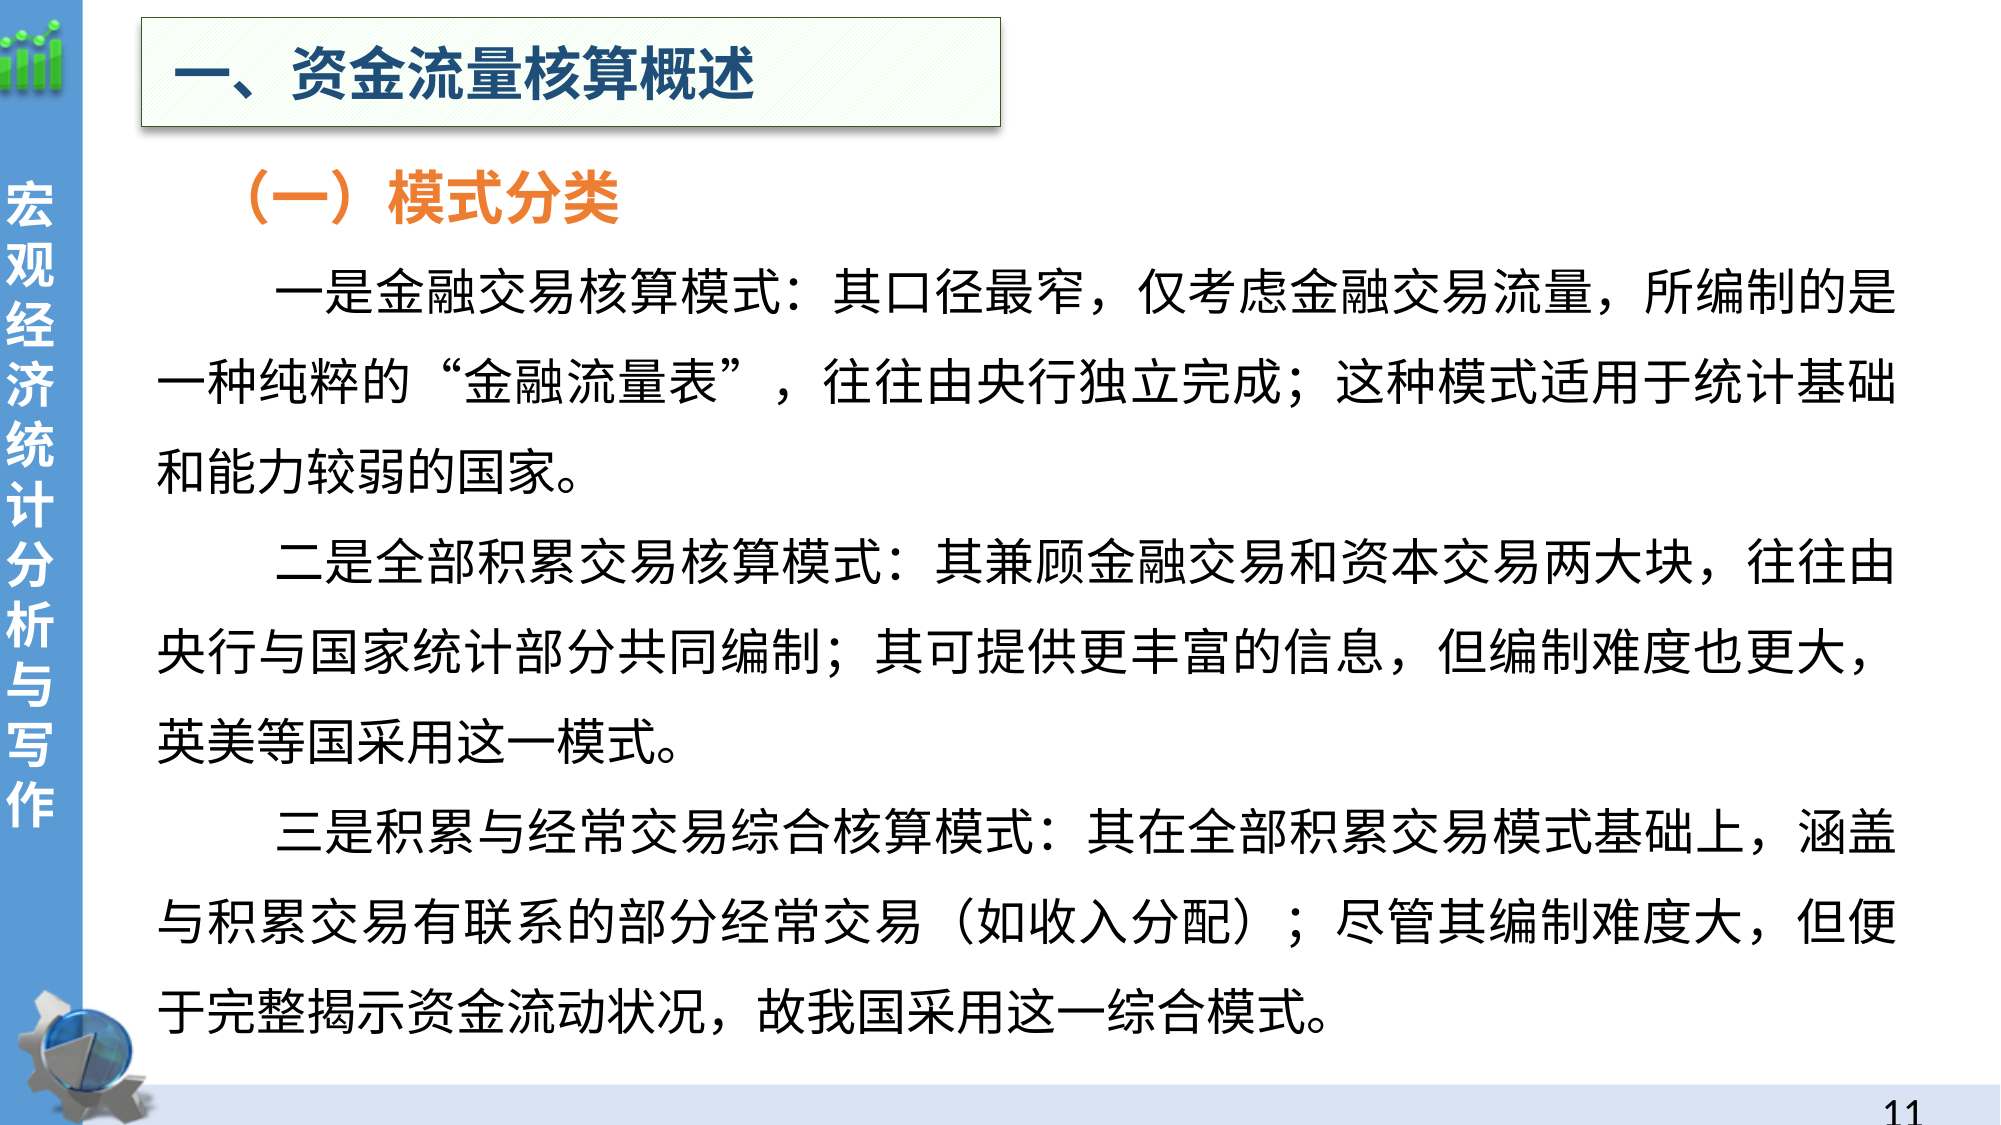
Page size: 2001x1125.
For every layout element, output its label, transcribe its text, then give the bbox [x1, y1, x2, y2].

text_box （一）模式分类 一是金融交易核算模式：其口径最窄，仅考虑金融交易流量，所编制的是一种纯粹的“金融流量表”，往往由央行独立完成；这种模式适用于统计基础和能力较弱的国家。 二是全部积累交易核算模式：其兼顾金融交易和资本交易两大块，往往由央行与国家统计部分共同编制；其可提供更丰富的信息，但编制难度也更大，英美等国采用这一模式。 三是积累与经常交易综合核算模式：其在全部积累交易模式基础上，涵盖与积累交易有联系的部分经常交易（如收入分配）；尽管其编制难度大，但便于完整揭示资金流动状况，故我国采用这一综合模式。 [141, 144, 1913, 1071]
text_box 10 [1786, 1085, 1940, 1125]
text_box 一、资金流量核算概述 [141, 17, 1000, 127]
picture [0, 0, 2001, 1125]
